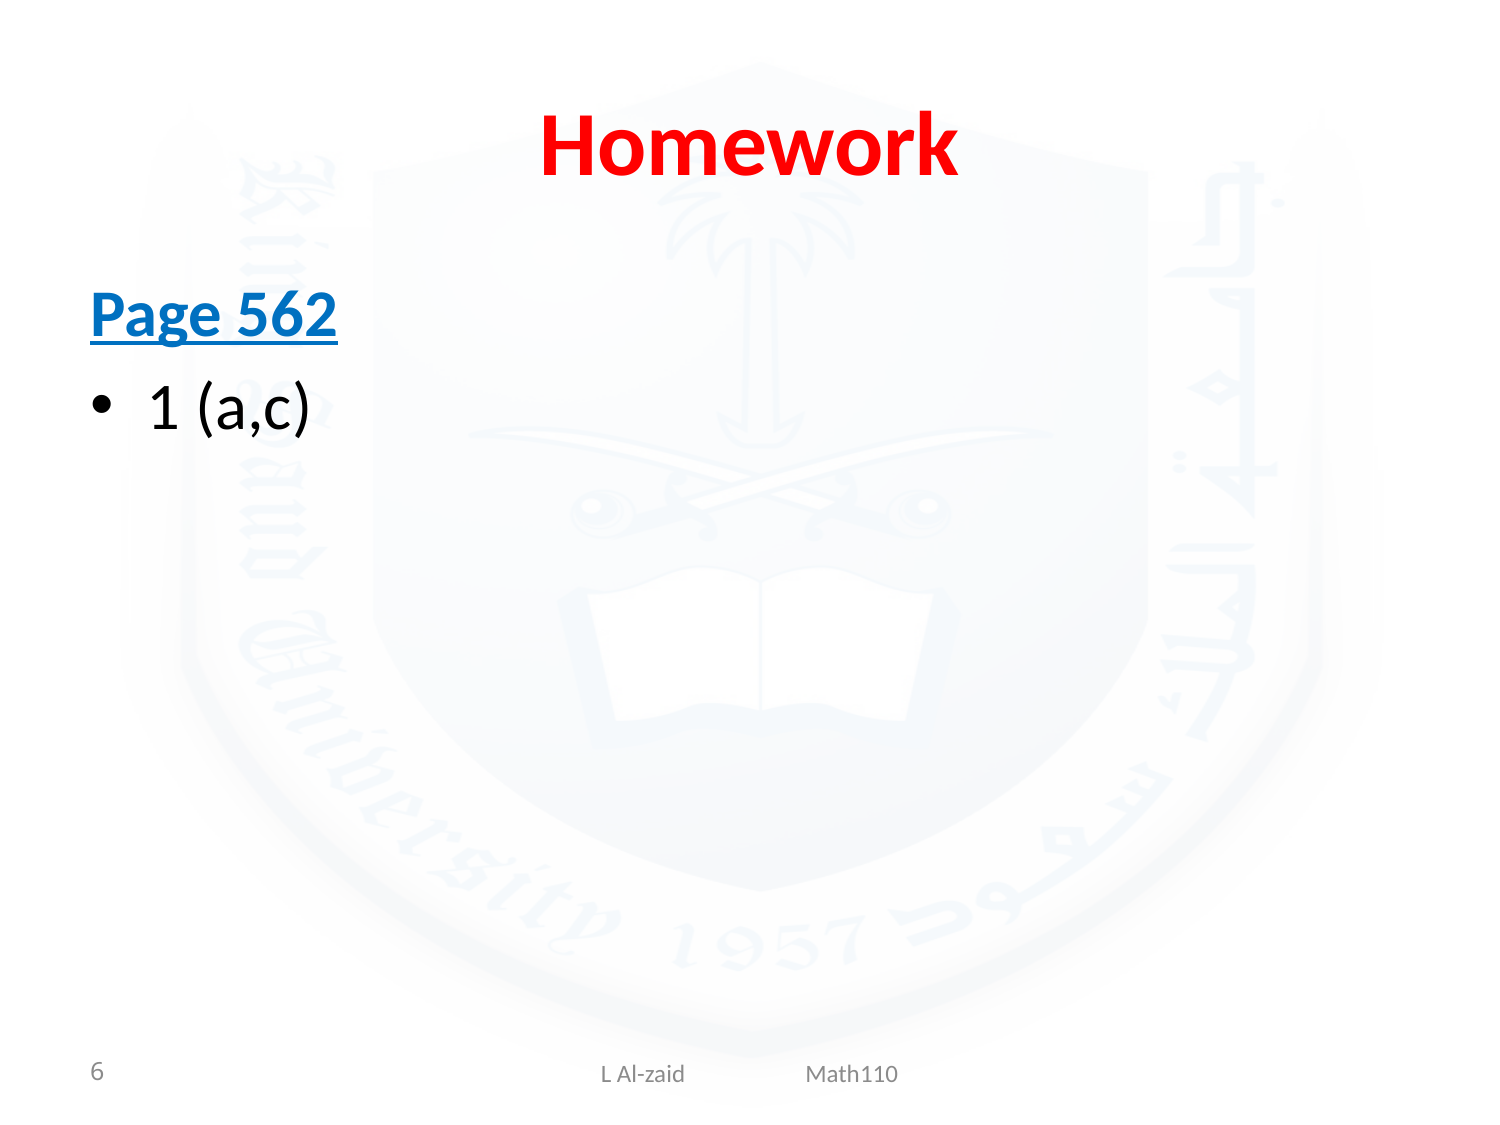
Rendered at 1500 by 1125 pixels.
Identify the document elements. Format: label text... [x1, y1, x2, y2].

footer L Al-zaid Math110 [512, 1042, 988, 1103]
list Page 562 1 (a,c) [75, 262, 1425, 1005]
slide_number 6 [75, 1042, 425, 1103]
title Homework [75, 45, 1425, 233]
